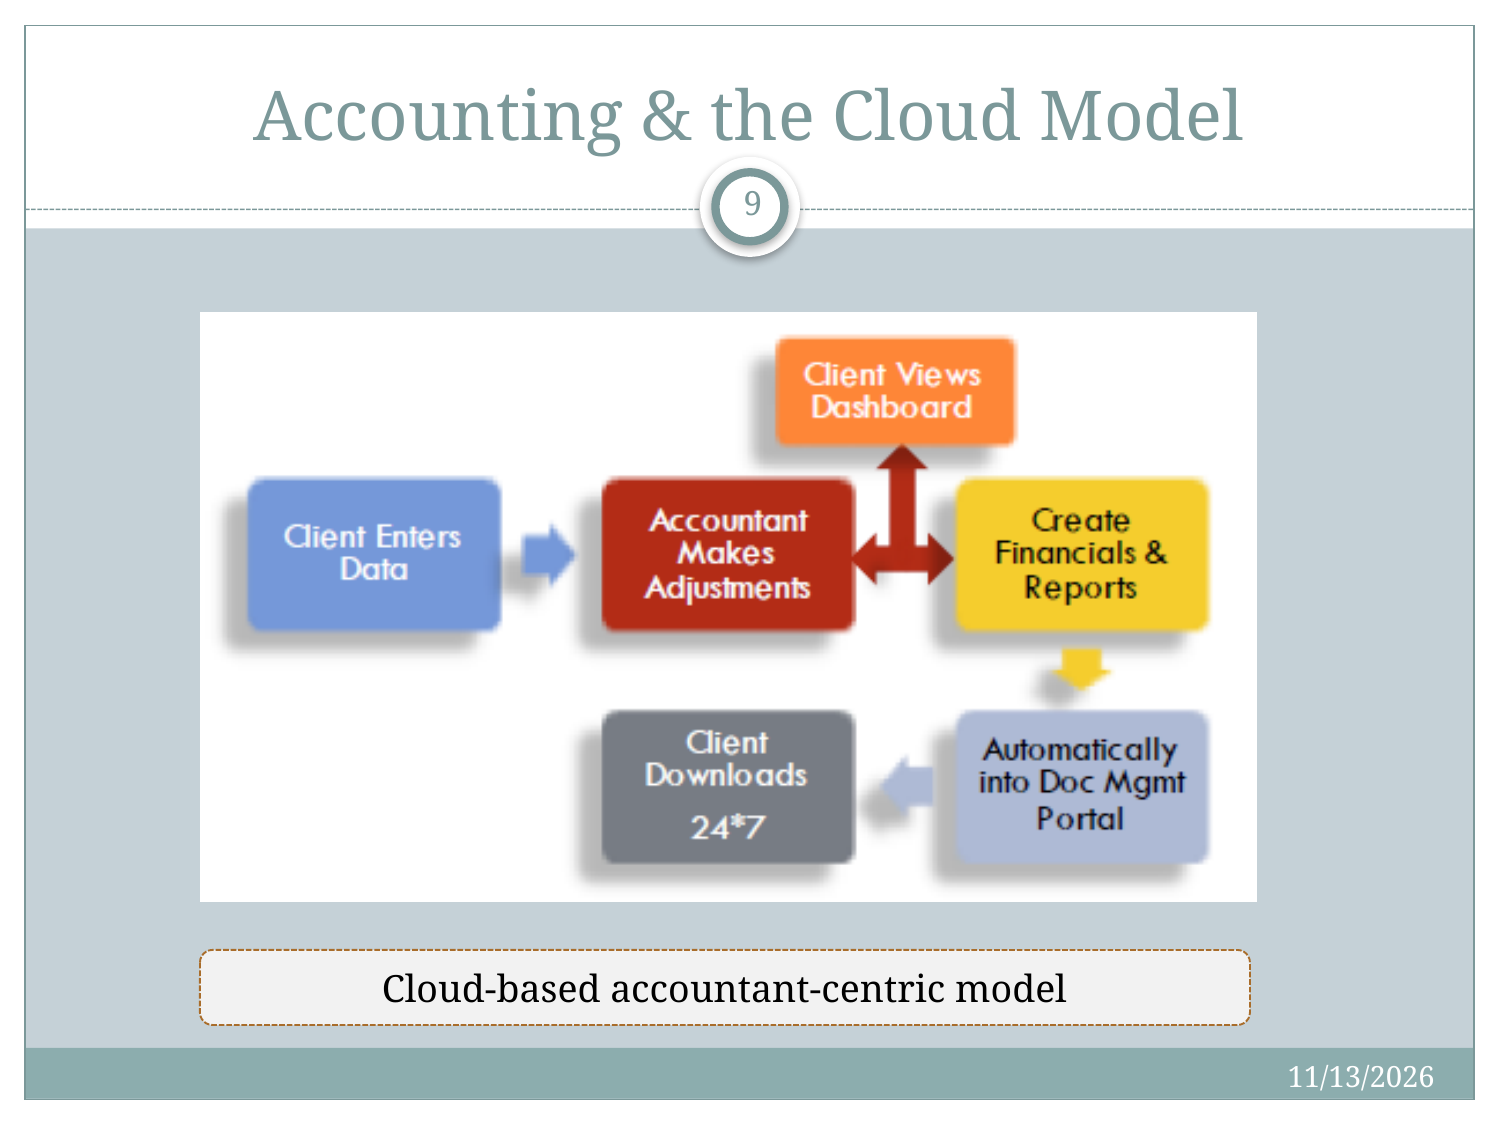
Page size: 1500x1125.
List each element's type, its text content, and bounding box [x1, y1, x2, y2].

title Accounting & the Cloud Model [49, 37, 1450, 162]
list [199, 312, 1257, 903]
slide_number 9 [715, 168, 791, 241]
text_box Cloud-based accountant-centric model [198, 948, 1251, 1026]
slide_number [950, 1050, 1450, 1111]
